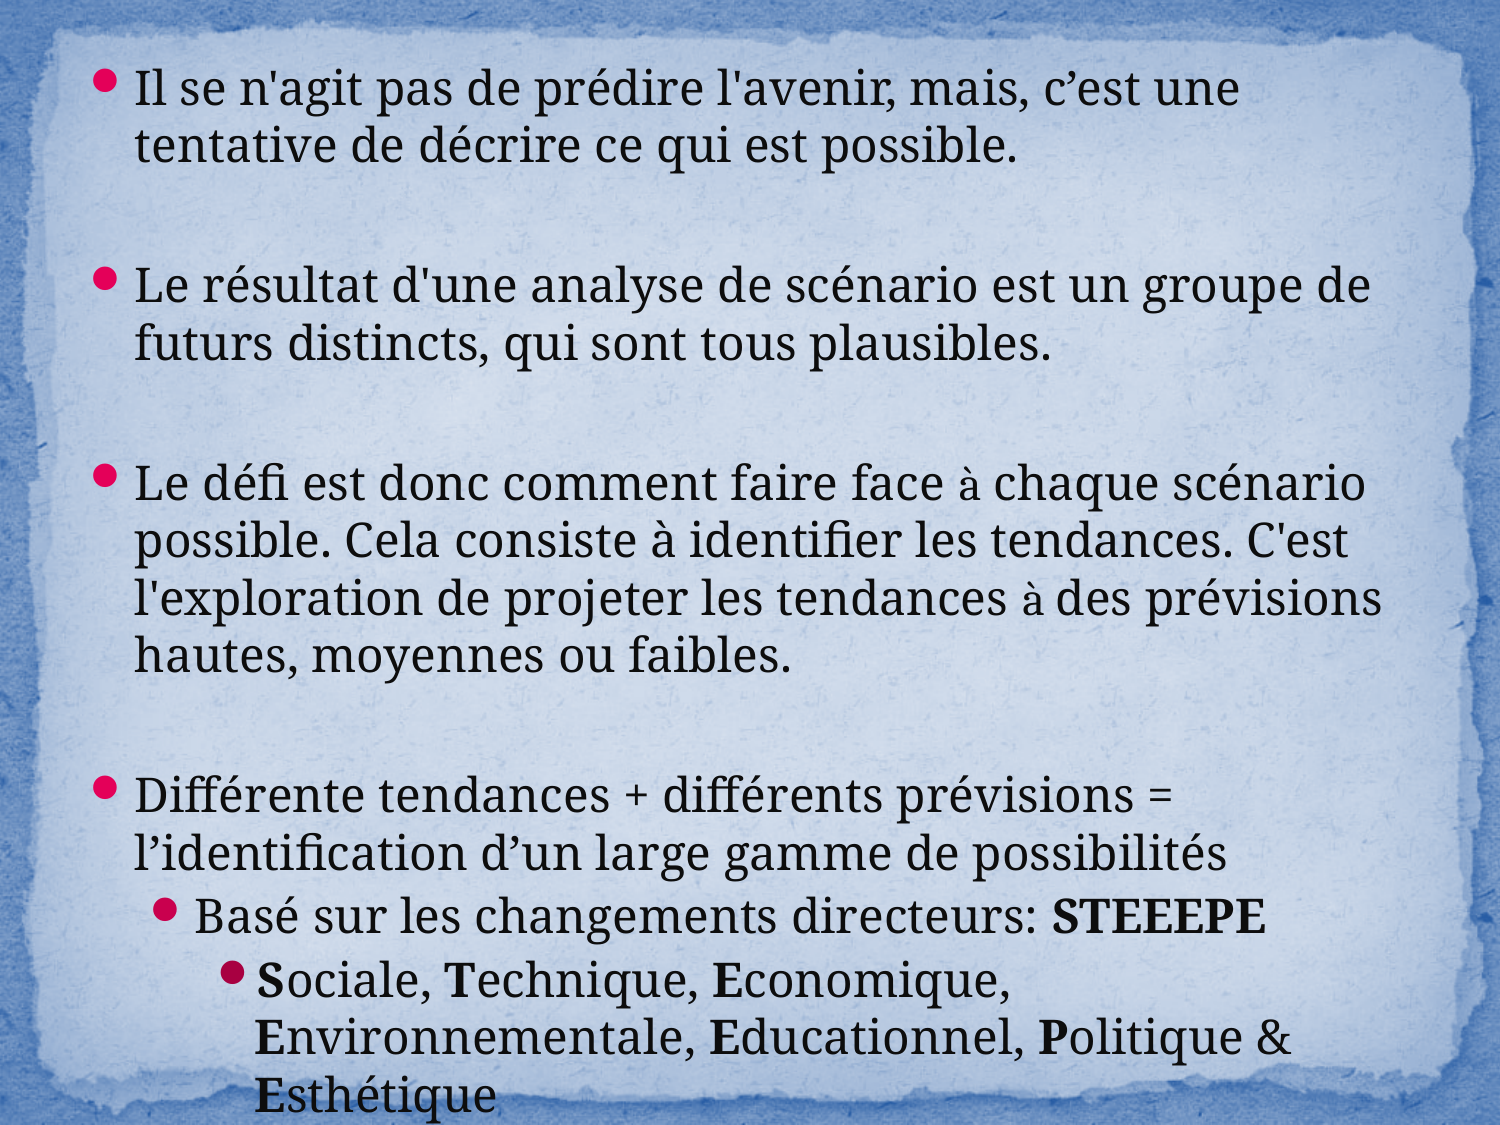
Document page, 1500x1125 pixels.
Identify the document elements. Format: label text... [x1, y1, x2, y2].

list Il se n'agit pas de prédire l'avenir, mais, c’est une tentative de décrire ce qui est possible. Le résultat d'une analyse de scénario est un groupe de futurs distincts, qui sont tous plausibles. Le défi est donc comment faire face à chaque scénario possible. Cela consiste à identifier les tendances. C'est l'exploration de projeter les tendances à des prévisions hautes, moyennes ou faibles. Différente tendances + différents prévisions = l’identification d’un large gamme de possibilités Basé sur les changements directeurs: STEEEPE Sociale, Technique, Economique, Environnementale, Educationnel, Politique & Esthétique [75, 50, 1425, 1050]
